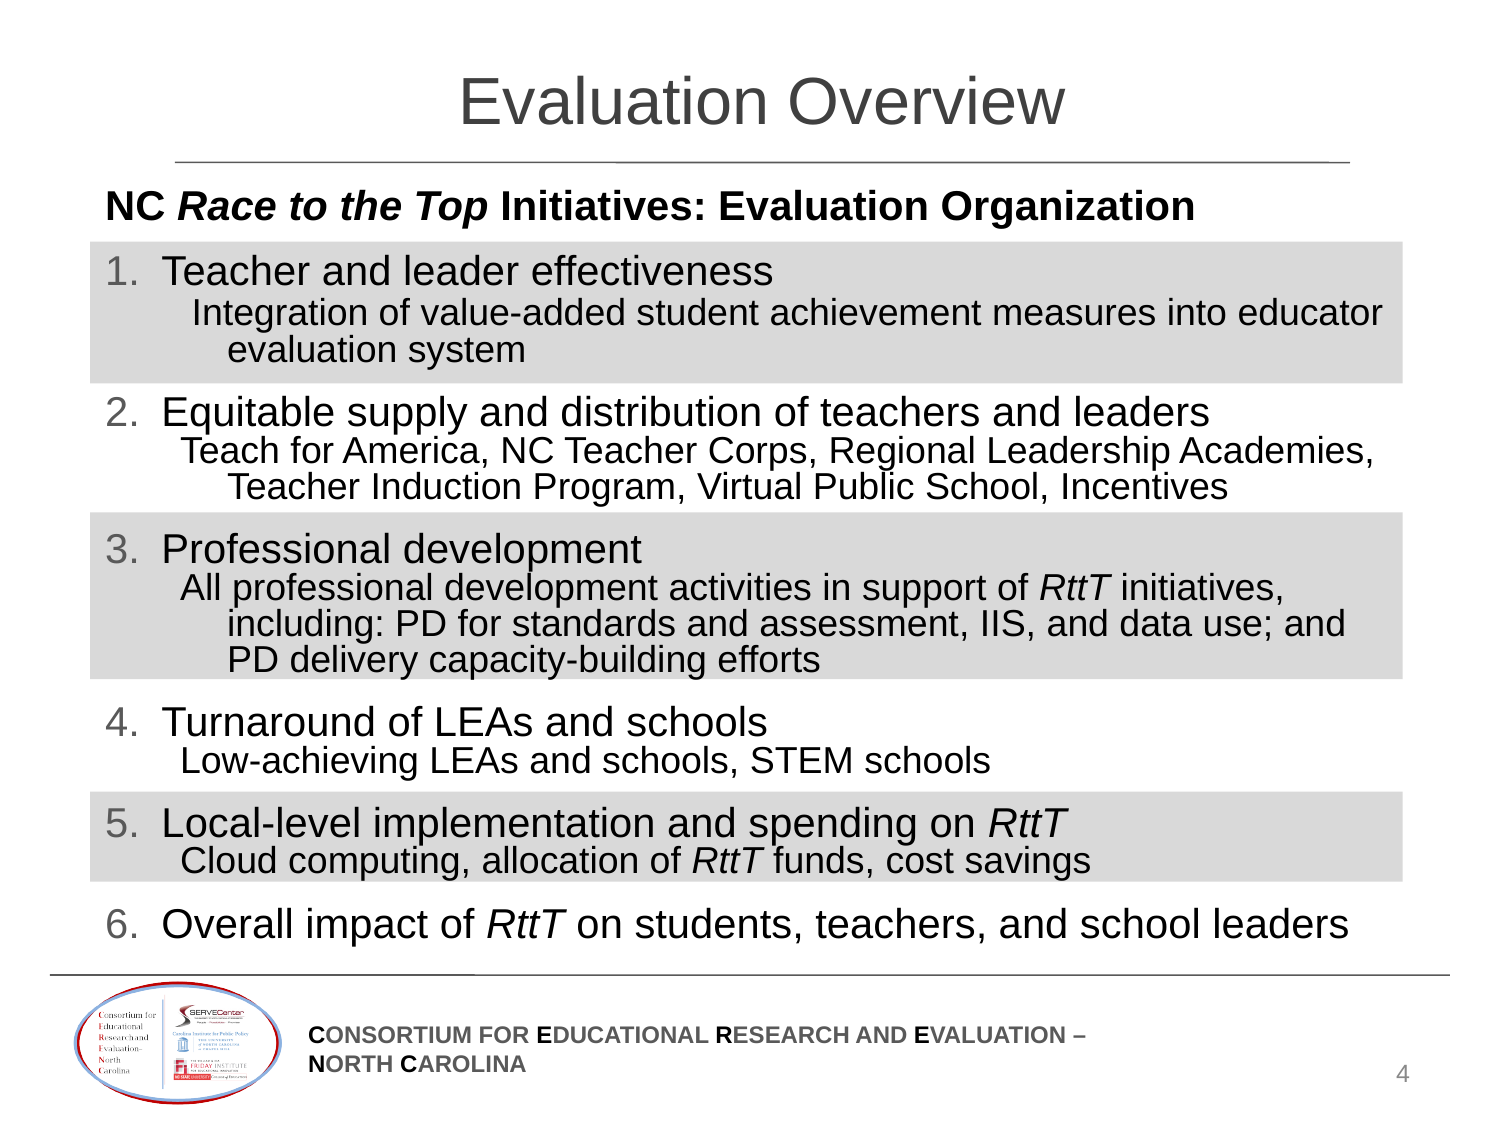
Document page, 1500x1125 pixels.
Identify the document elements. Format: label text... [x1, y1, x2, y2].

slide_number 4 [1268, 1042, 1425, 1103]
text_box [88, 790, 1405, 884]
title Evaluation Overview [174, 44, 1351, 151]
picture [72, 981, 283, 1105]
list NC Race to the Top Initiatives: Evaluation Organization Teacher and leader effectiveness Integration of value-added student achievement measures into educator evaluation system Equitable supply and distribution of teachers and leaders Teach for America, NC Teacher Corps, Regional Leadership Academies, Teacher Induction Program, Virtual Public School, Incentives Professional development All professional development activities in support of RttT initiatives, including: PD for standards and assessment, IIS, and data use; and PD delivery capacity-building efforts Turnaround of LEAs and schools Low-achieving LEAs and schools, STEM schools Local-level implementation and spending on RttT Cloud computing, allocation of RttT funds, cost savings Overall impact of RttT on students, teachers, and school leaders [89, 180, 1403, 832]
